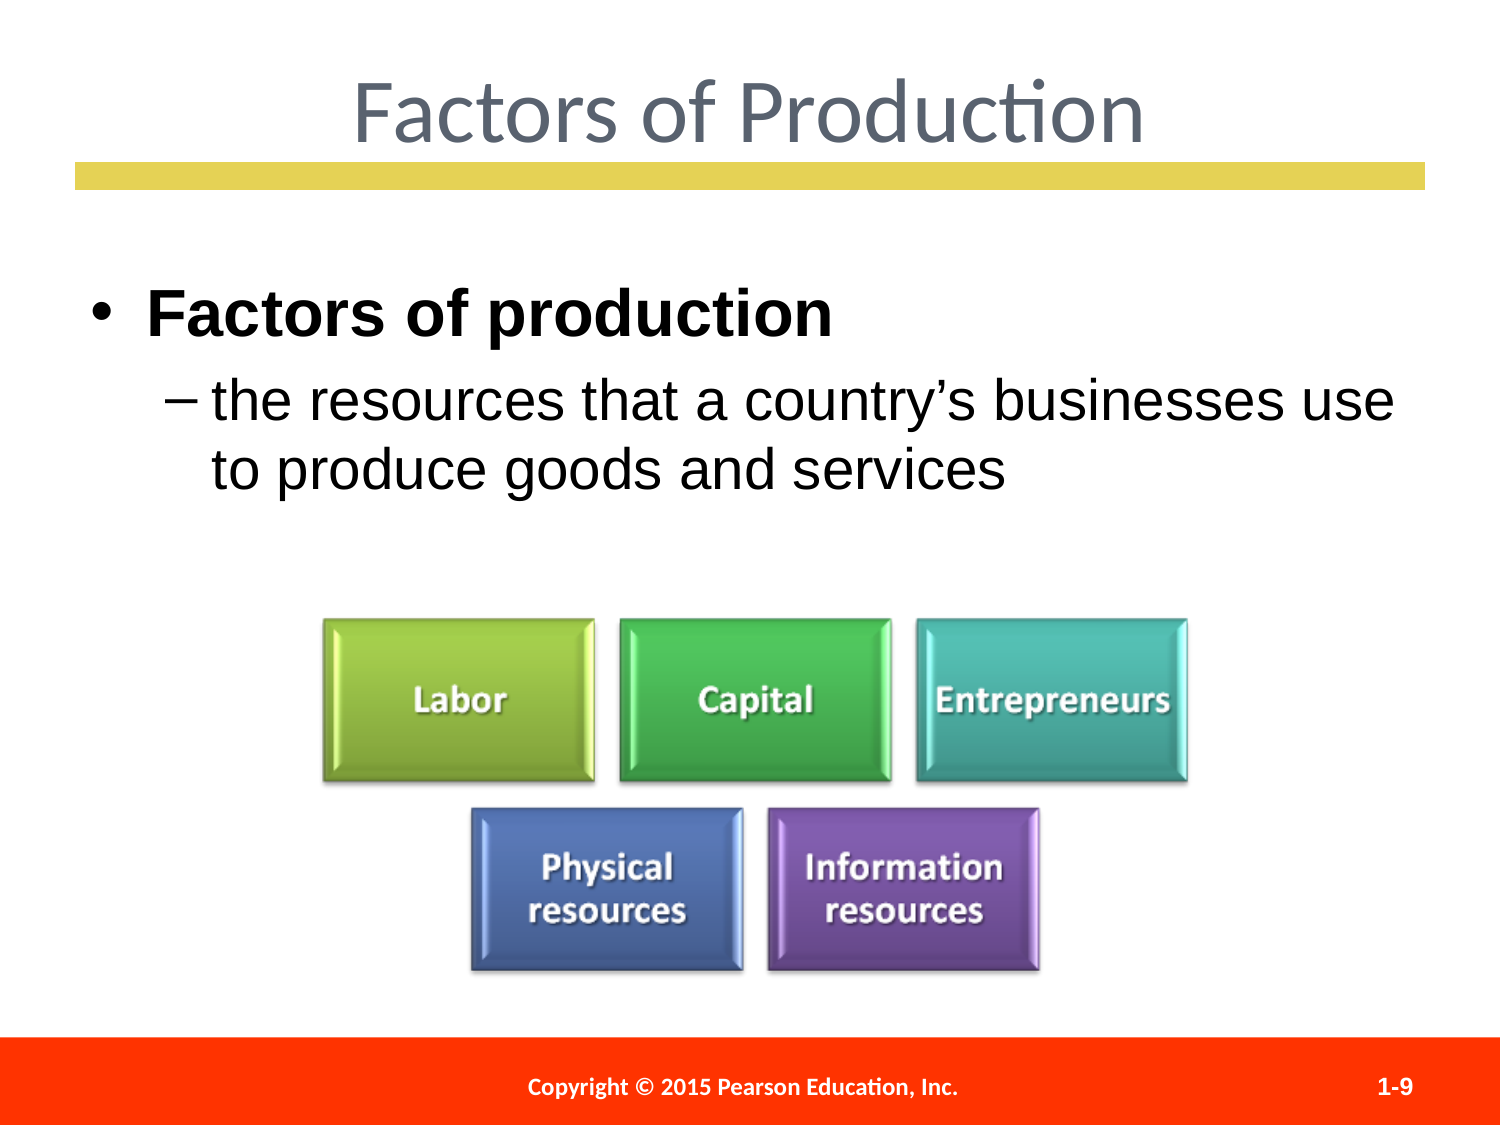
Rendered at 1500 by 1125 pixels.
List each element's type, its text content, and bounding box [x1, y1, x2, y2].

picture [314, 548, 1211, 1044]
list Factors of production the resources that a country’s businesses use to produce goods and services [74, 262, 1426, 538]
title Factors of Production [74, 12, 1426, 201]
